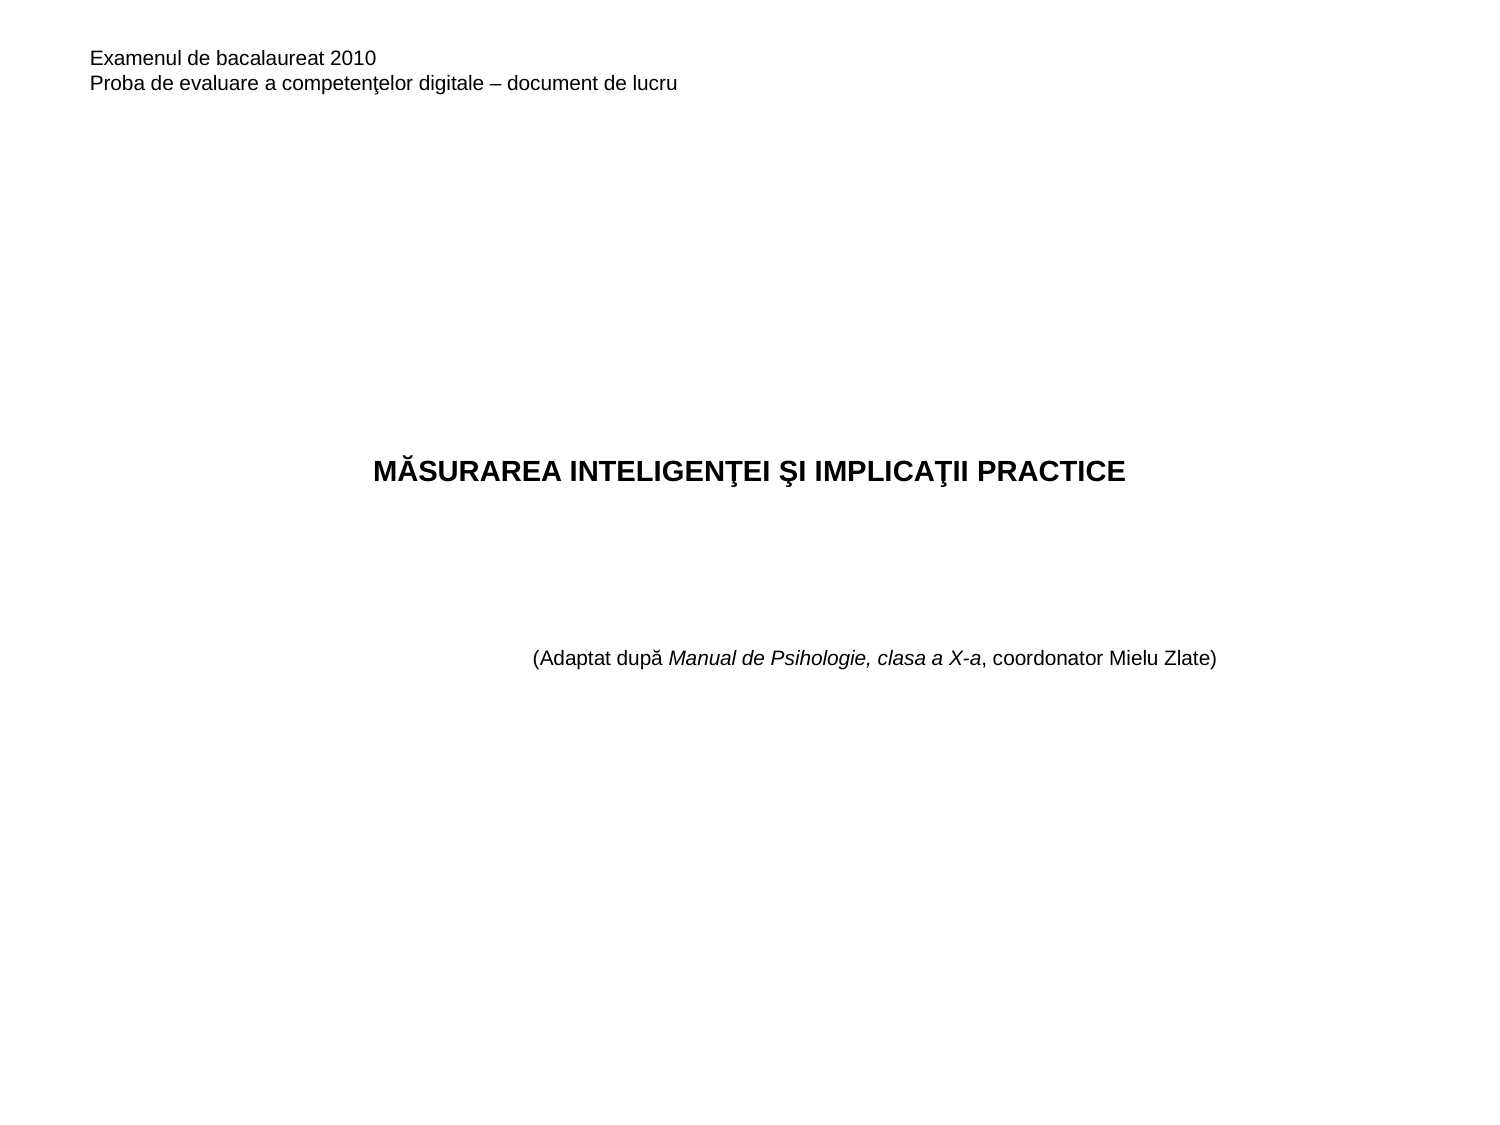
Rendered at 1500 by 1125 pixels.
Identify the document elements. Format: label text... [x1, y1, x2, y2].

title MĂSURAREA INTELIGENŢEI ŞI IMPLICAŢII PRACTICE [112, 349, 1388, 591]
text_box Examenul de bacalaureat 2010 Proba de evaluare a competenţelor digitale – document de lucru [75, 37, 1388, 103]
subtitle (Adaptat după Manual de Psihologie, clasa a X-a, coordonator Mielu Zlate) [349, 637, 1401, 926]
